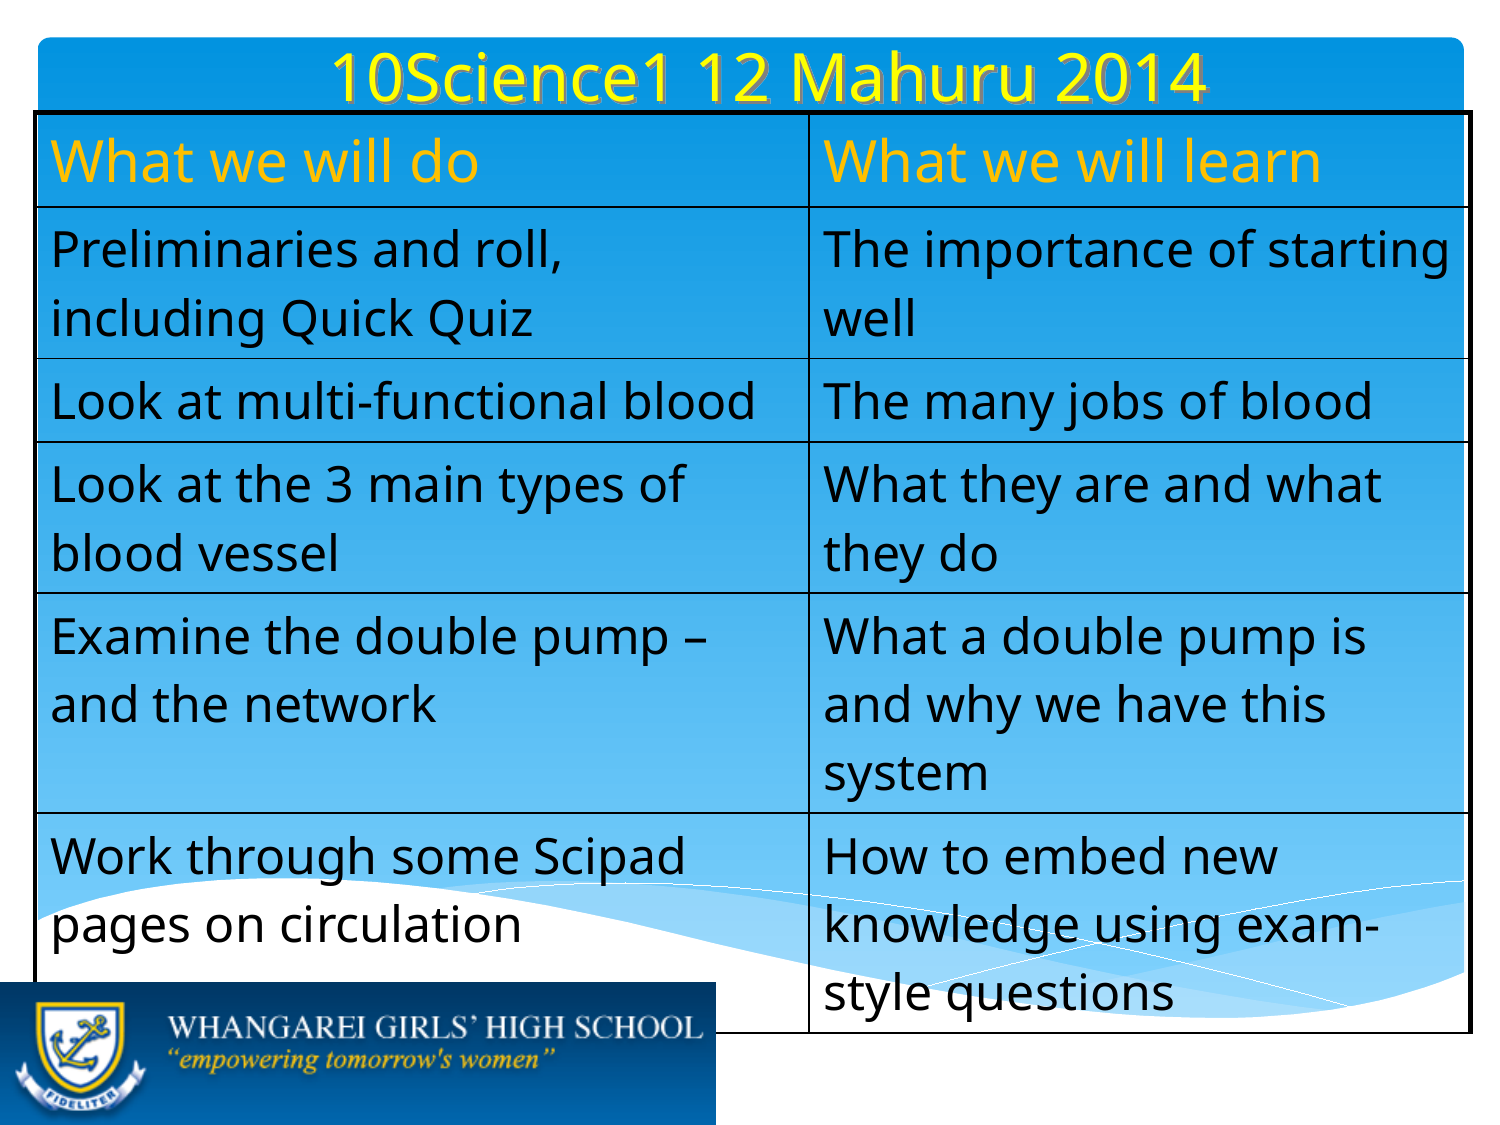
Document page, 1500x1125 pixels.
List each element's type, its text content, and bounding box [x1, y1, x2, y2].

table_header What we will learn [810, 115, 1468, 206]
picture [0, 982, 716, 1125]
table_cell Preliminaries and roll, including Quick Quiz [37, 208, 808, 358]
table_cell Work through some Scipad pages on circulation [37, 814, 808, 1032]
table_cell The importance of starting well [810, 208, 1468, 358]
table_cell What they are and what they do [810, 443, 1468, 592]
table_cell Look at multi-functional blood [37, 359, 808, 441]
table_header What we will do [37, 115, 808, 206]
table_cell Examine the double pump – and the network [37, 594, 808, 812]
table_cell Look at the 3 main types of blood vessel [37, 443, 808, 592]
table_cell How to embed new knowledge using exam-style questions [810, 814, 1468, 1032]
table_cell The many jobs of blood [810, 359, 1468, 441]
text_box 10Science1 12 Mahuru 2014 [162, 24, 1375, 110]
table_cell What a double pump is and why we have this system [810, 594, 1468, 812]
